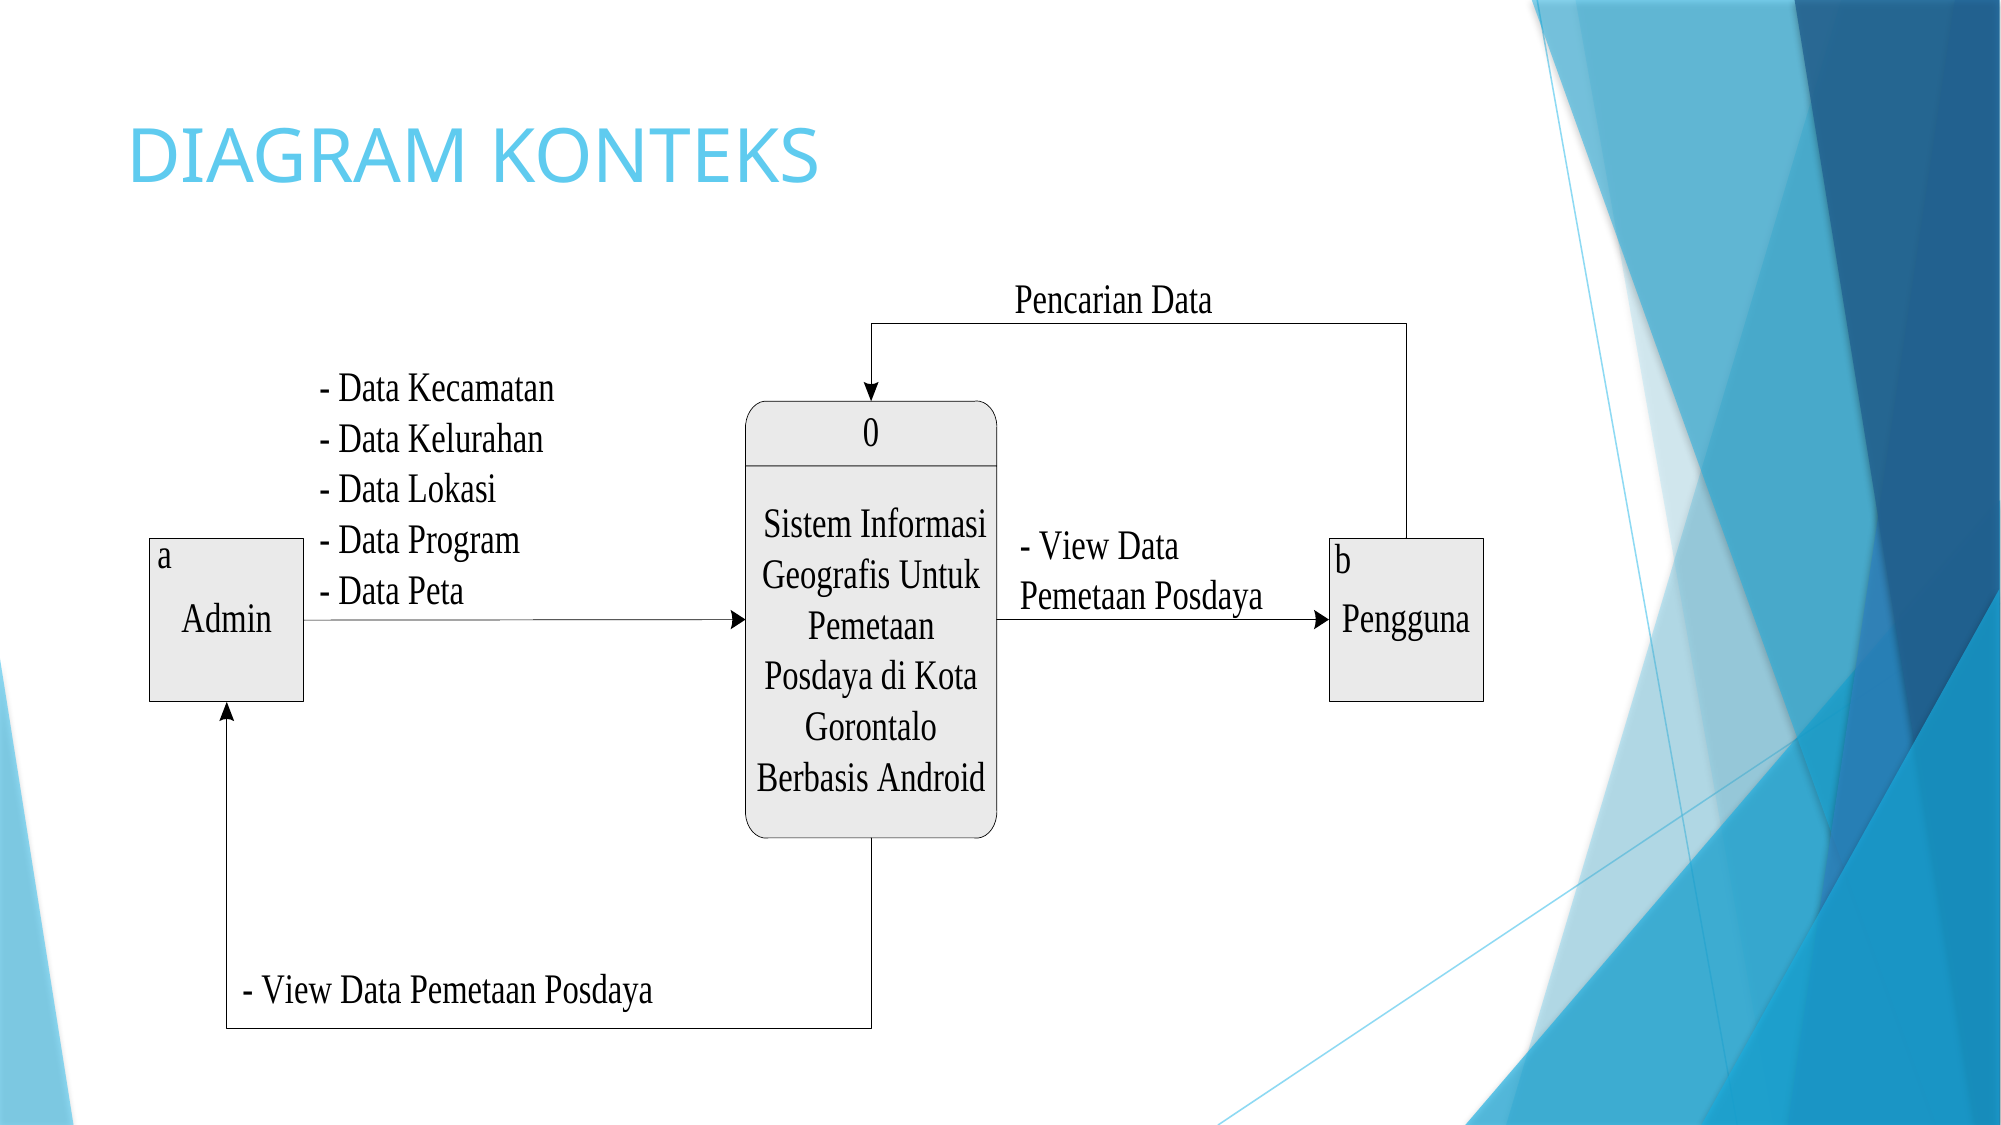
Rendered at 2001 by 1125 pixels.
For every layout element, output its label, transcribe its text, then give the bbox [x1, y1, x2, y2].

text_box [145, 271, 1488, 1073]
title DIAGRAM KONTEKS [111, 99, 1522, 317]
